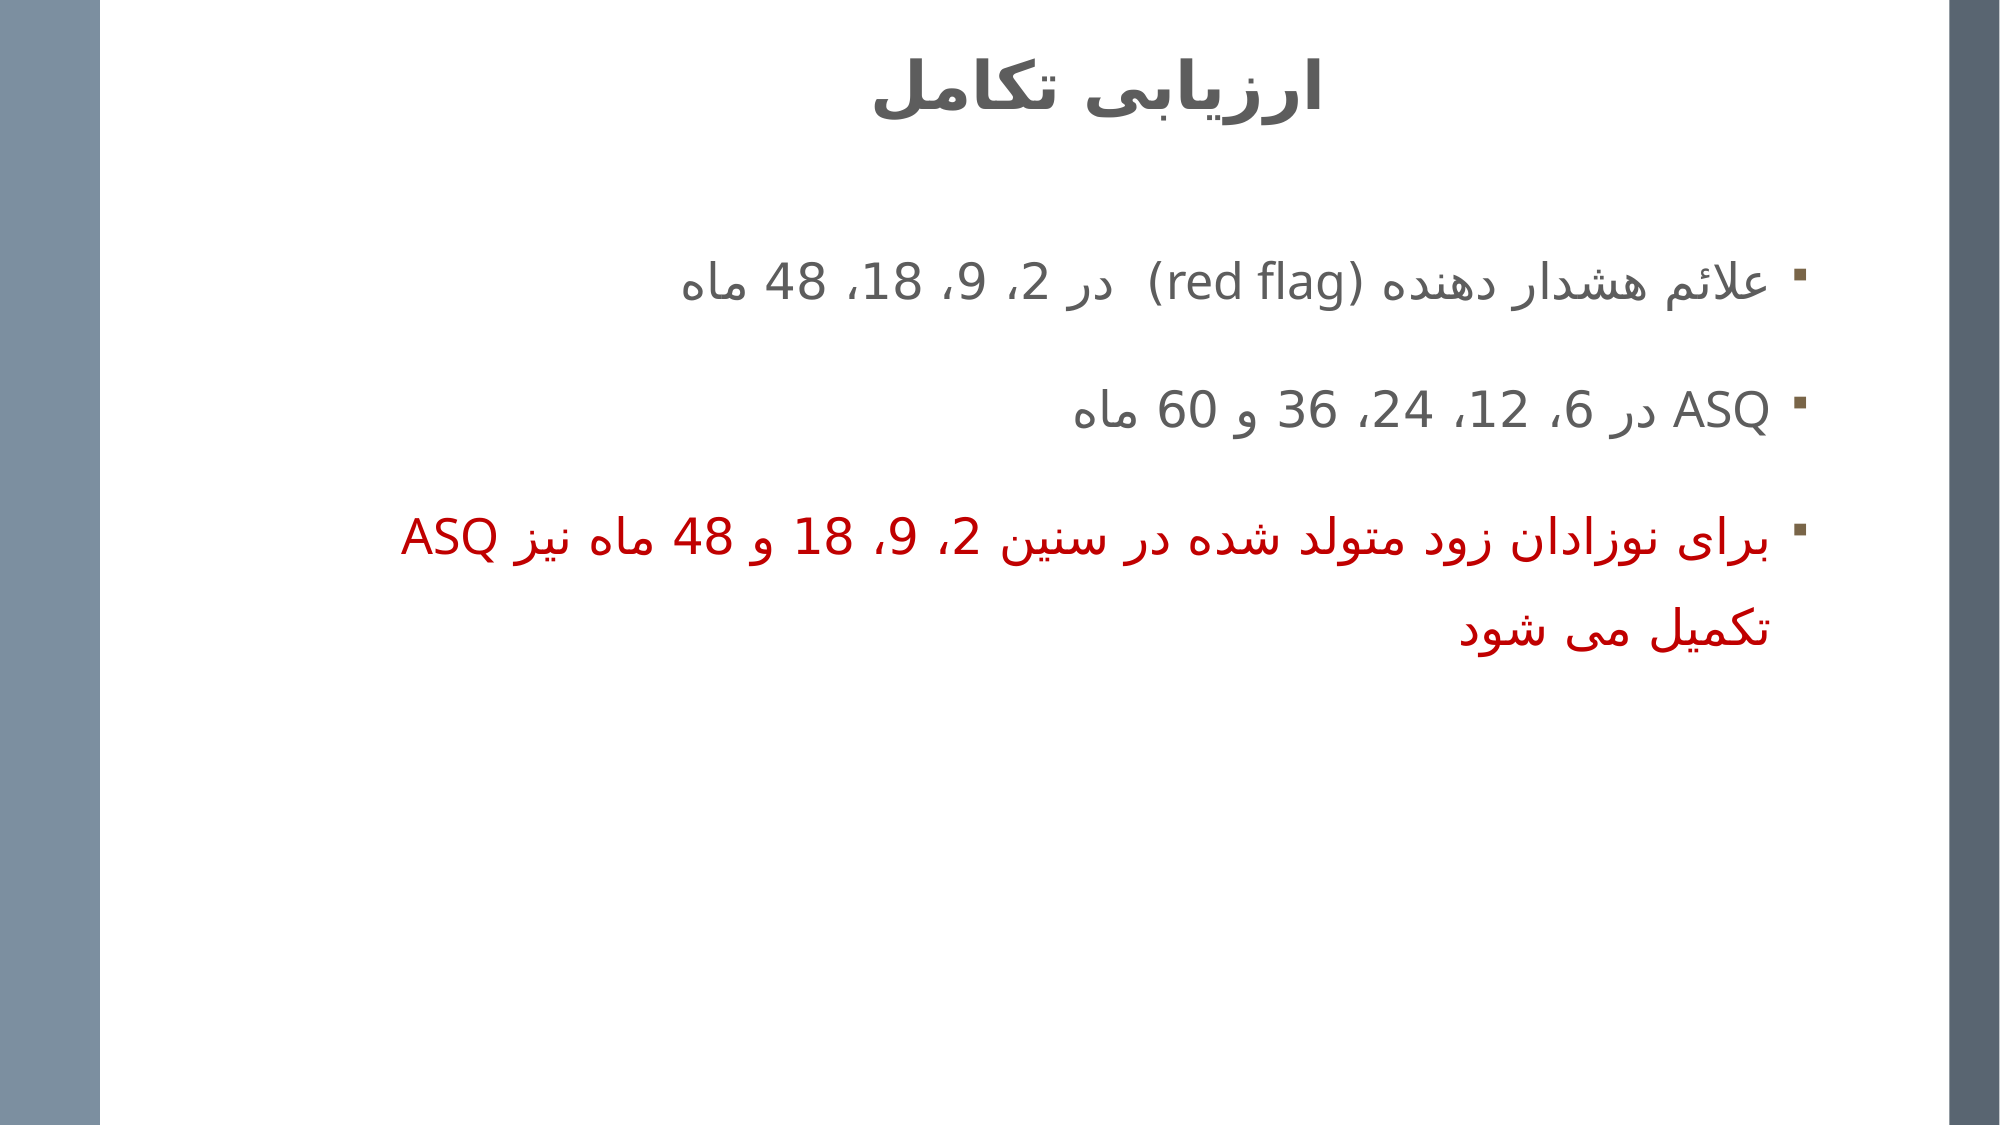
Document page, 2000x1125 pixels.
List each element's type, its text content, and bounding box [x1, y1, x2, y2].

title ارزیابی تکامل [537, 37, 1660, 132]
list علائم هشدار دهنده (red flag) در 2، 9، 18، 48 ماه ASQ در 6، 12، 24، 36 و 60 ماه برای نوزادان زود متولد شده در سنین 2، 9، 18 و 48 ماه نیز ASQ تکمیل می شود [274, 212, 1891, 945]
